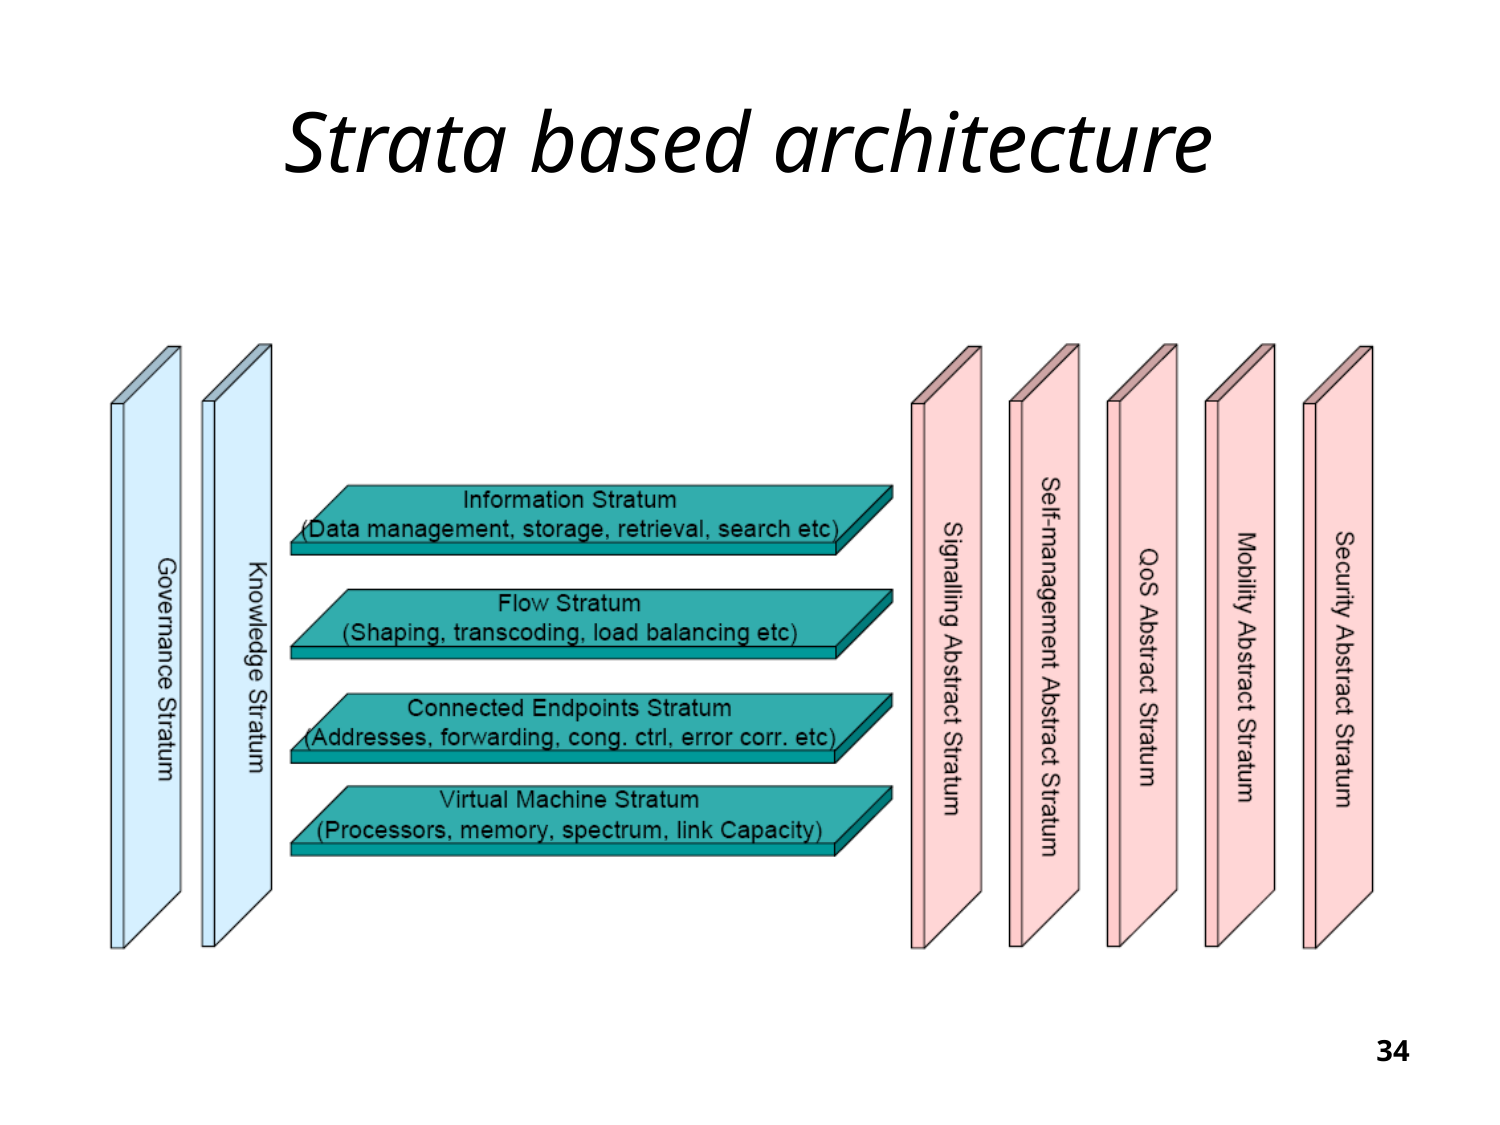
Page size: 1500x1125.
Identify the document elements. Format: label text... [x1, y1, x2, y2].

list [74, 296, 1426, 971]
slide_number 34 [1074, 1024, 1426, 1103]
title Strata based architecture [74, 44, 1426, 233]
